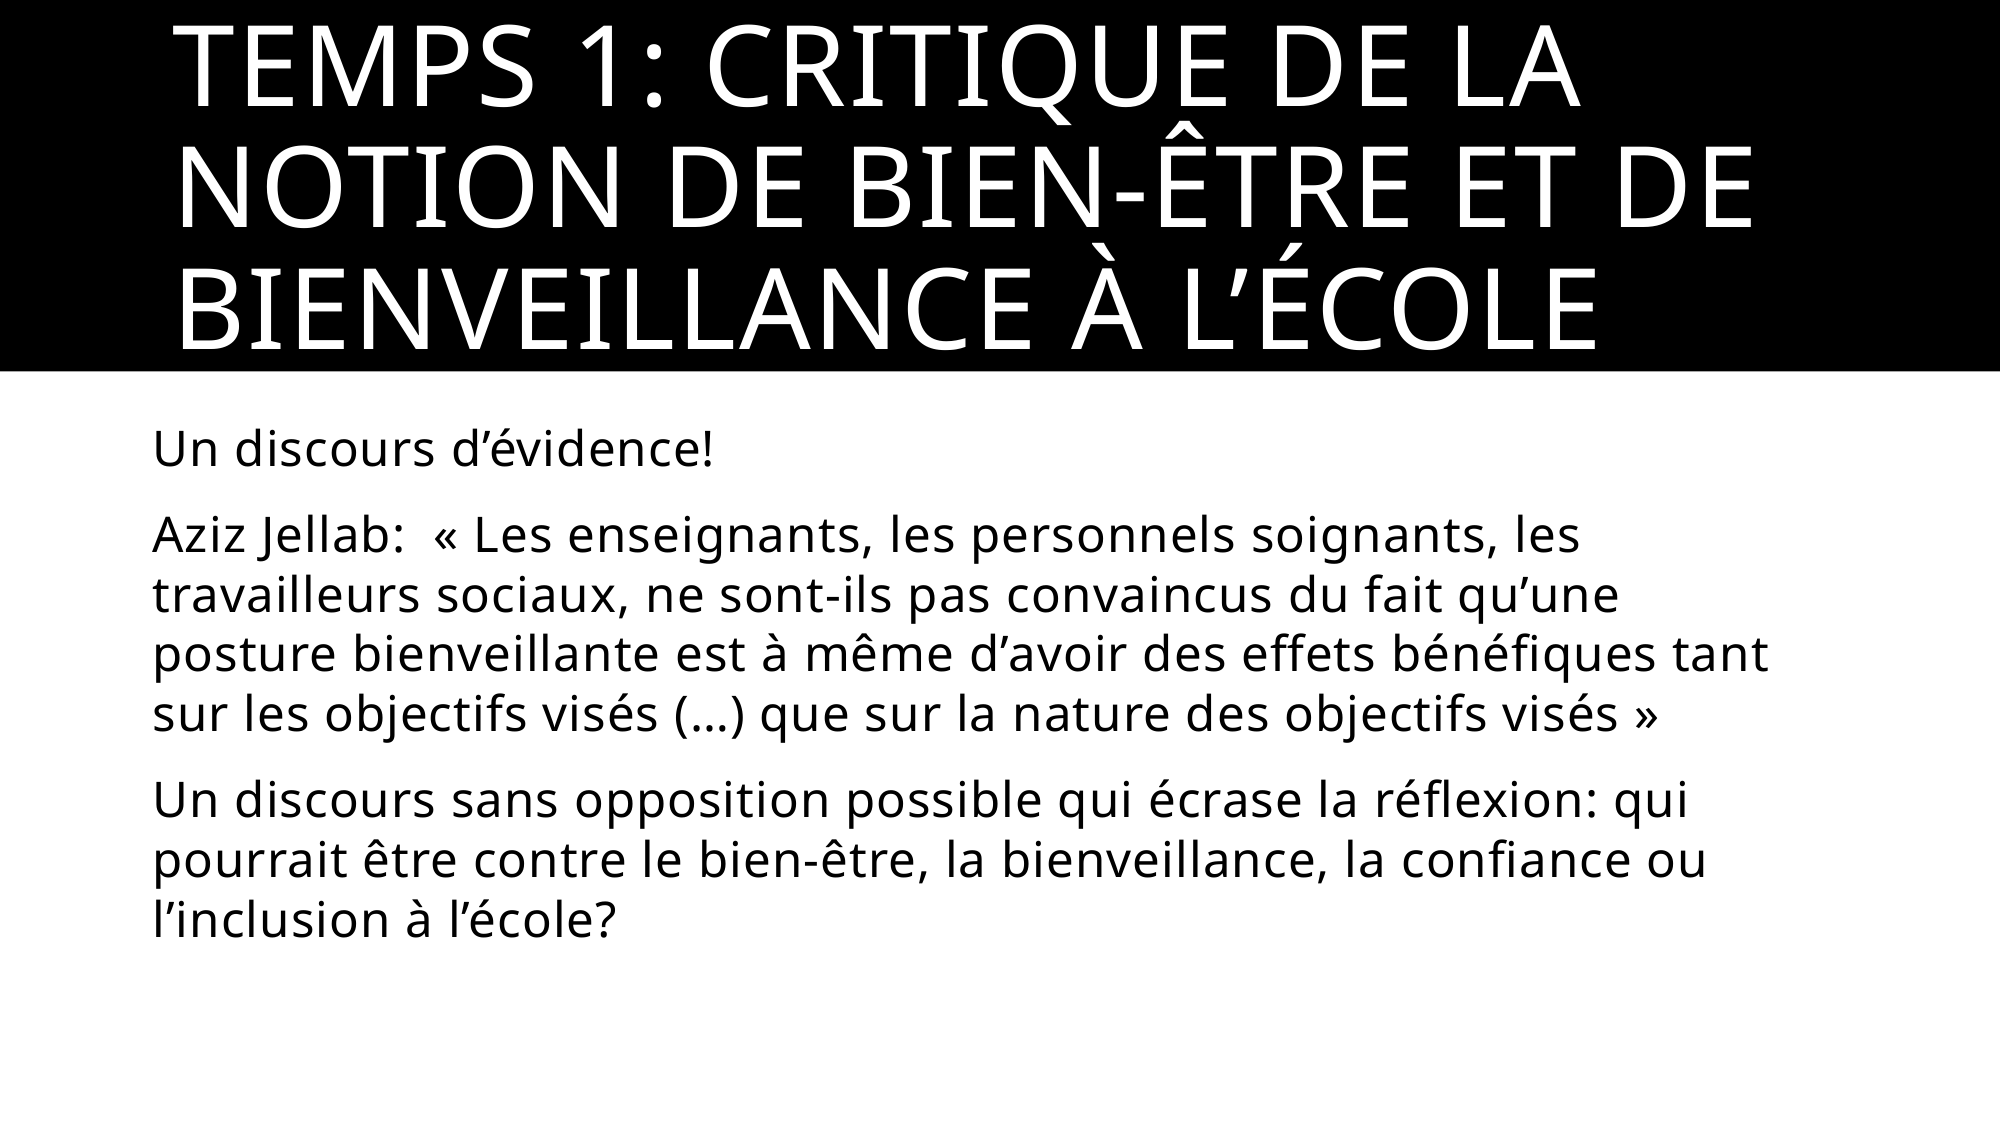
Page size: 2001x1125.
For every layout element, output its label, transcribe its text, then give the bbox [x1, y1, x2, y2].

list Un discours d’évidence! Aziz Jellab: « Les enseignants, les personnels soignants, les travailleurs sociaux, ne sont-ils pas convaincus du fait qu’une posture bienveillante est à même d’avoir des effets bénéfiques tant sur les objectifs visés (…) que sur la nature des objectifs visés » Un discours sans opposition possible qui écrase la réflexion: qui pourrait être contre le bien-être, la bienveillance, la confiance ou l’inclusion à l’école? [137, 408, 1822, 998]
title Temps 1: critique de la notion de bien-être et de bienveillance à l’école [157, 52, 1842, 332]
